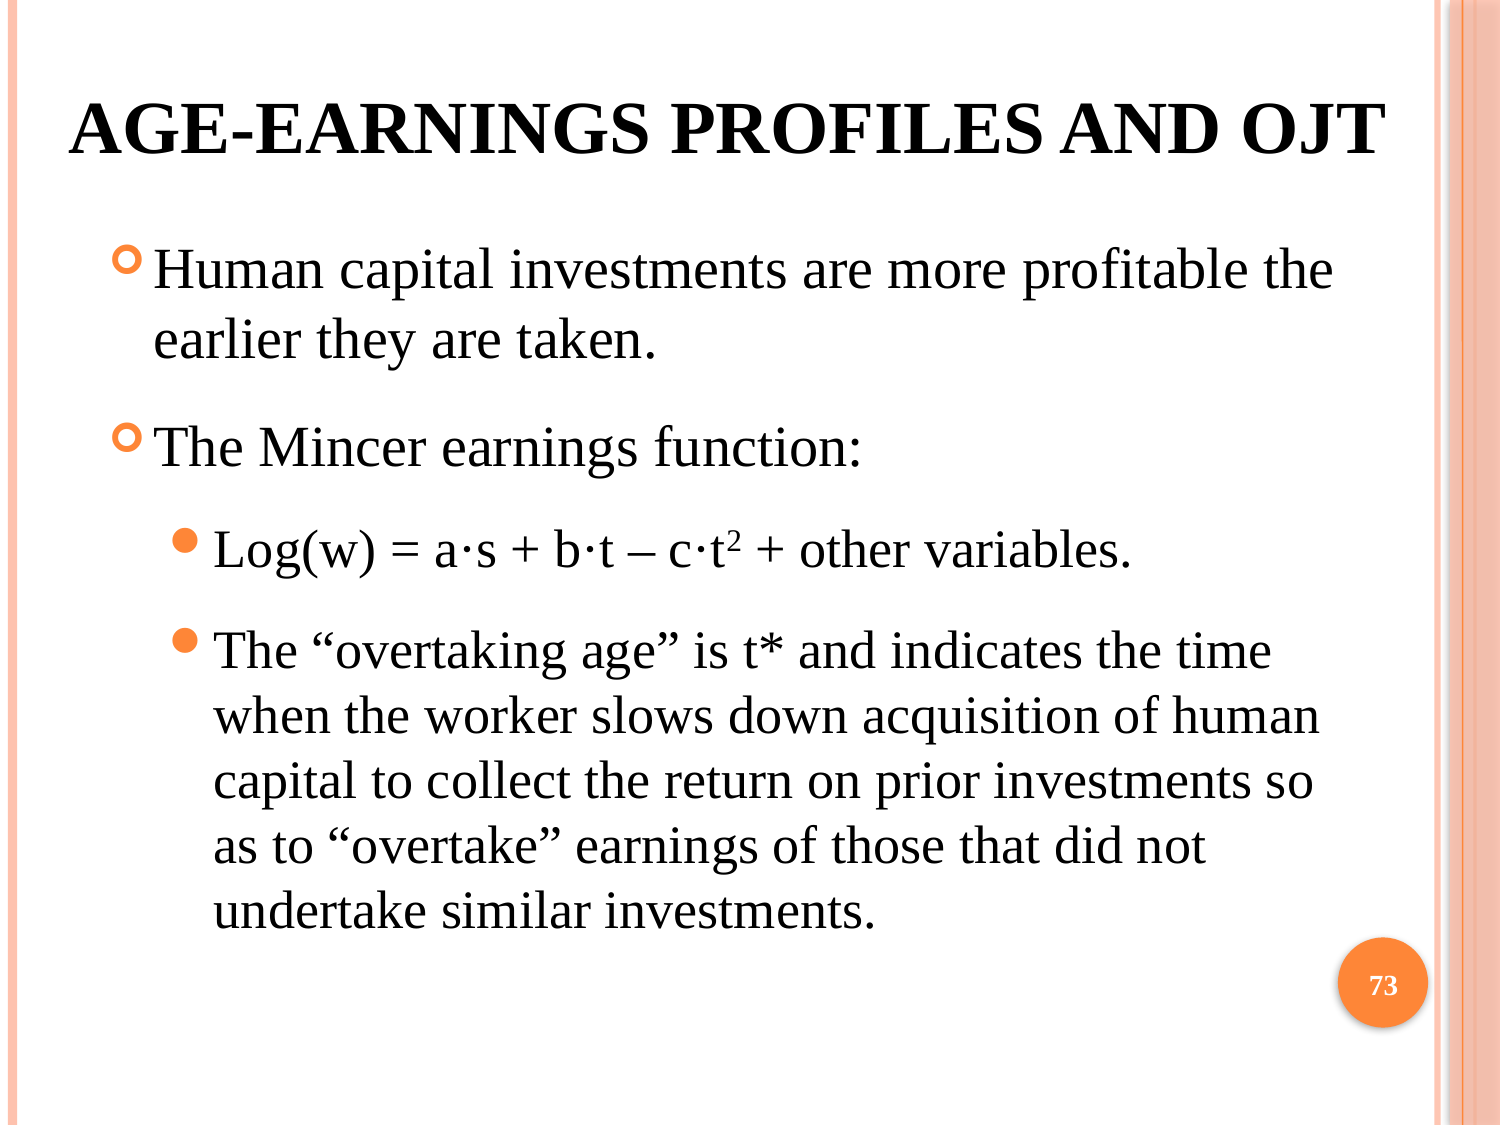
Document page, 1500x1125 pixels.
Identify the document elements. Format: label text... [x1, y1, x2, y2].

title AGE-EARNINGS PROFILES AND OJT [53, 31, 1442, 216]
slide_number 73 [1333, 940, 1434, 1026]
list Human capital investments are more profitable the earlier they are taken. The Mincer earnings function: Log(w) = a·s + b·t – c·t2 + other variables. The “overtaking age” is t* and indicates the time when the worker slows down acquisition of human capital to collect the return on prior investments so as to “overtake” earnings of those that did not undertake similar investments. [93, 222, 1369, 1011]
